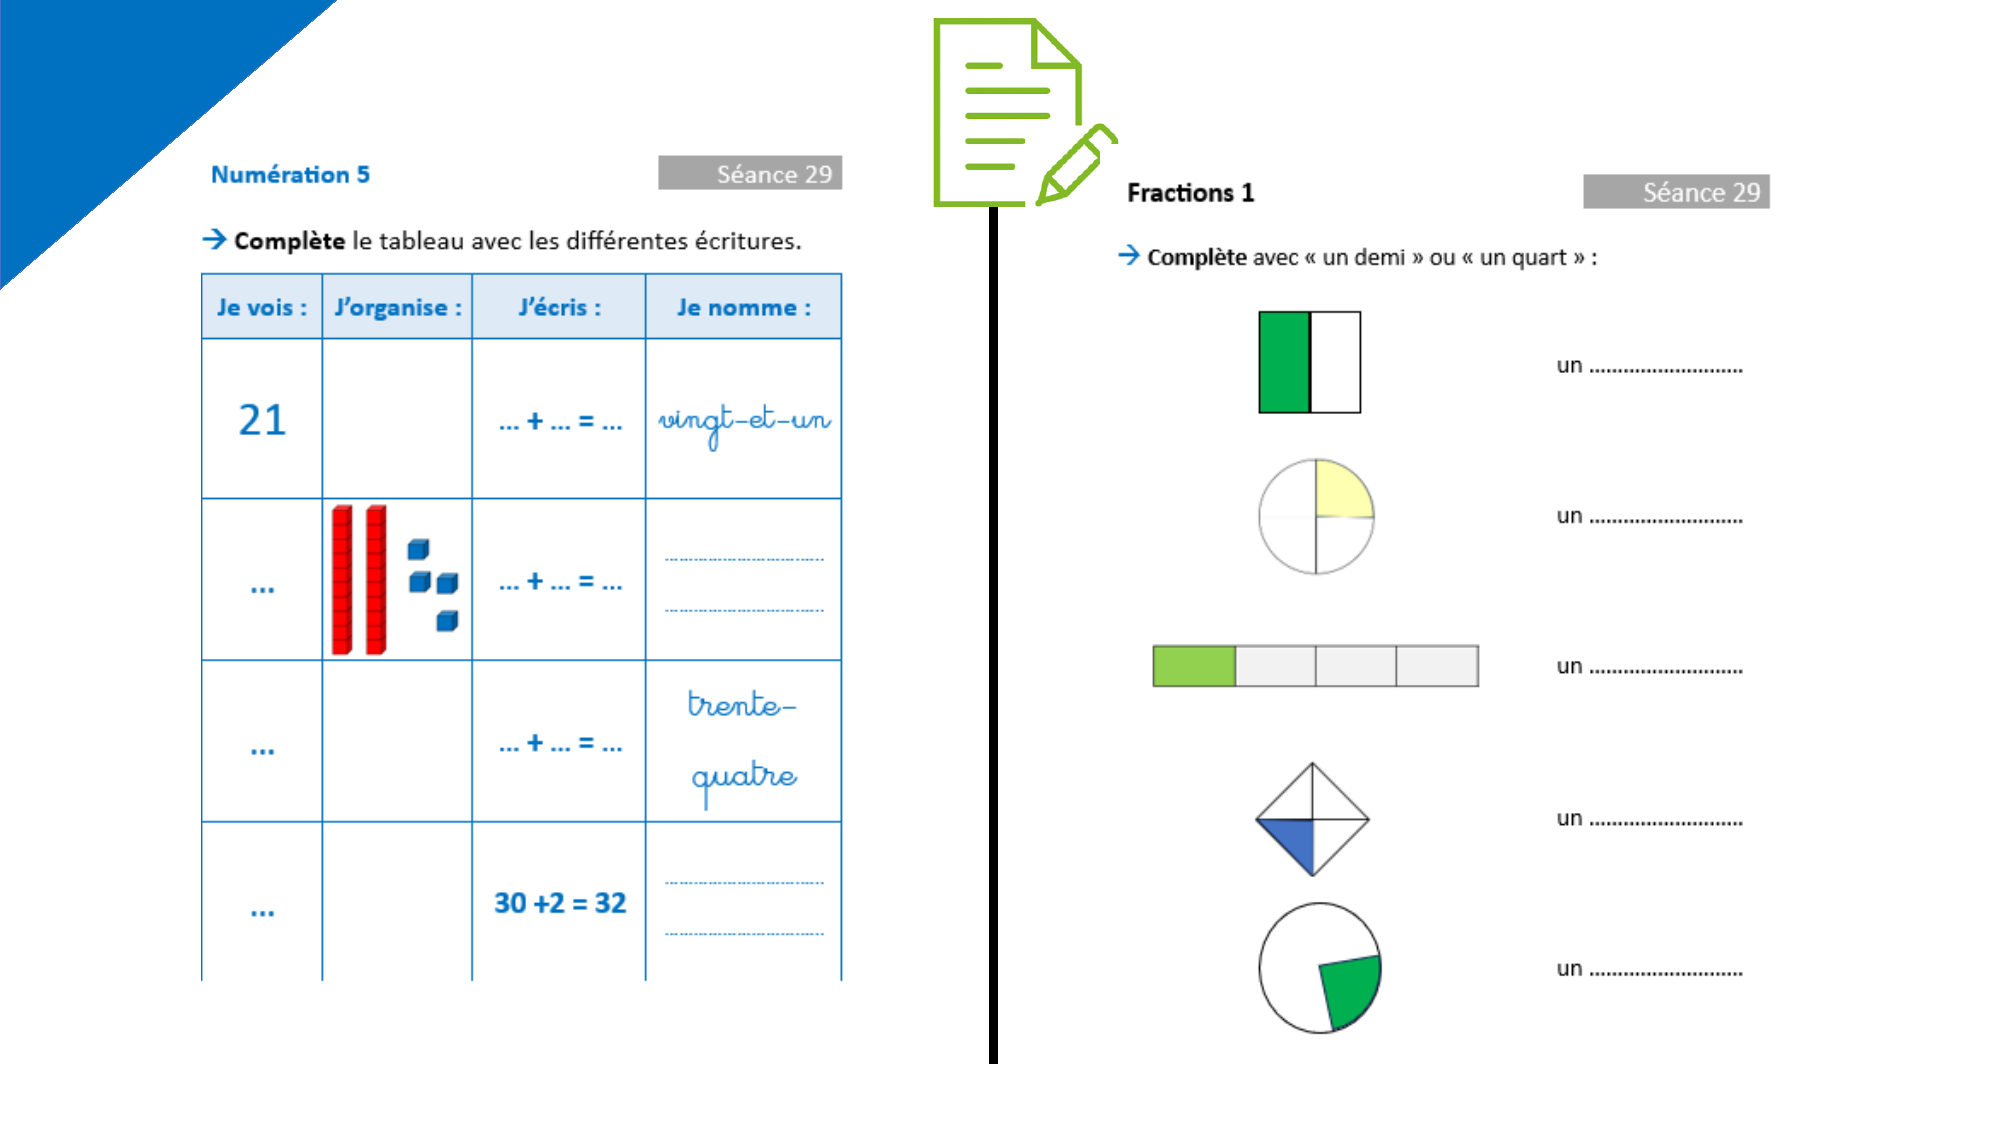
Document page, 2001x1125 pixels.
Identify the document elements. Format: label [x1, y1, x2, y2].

text_box [0, 0, 337, 290]
picture [201, 144, 846, 983]
picture [931, 18, 1772, 1053]
